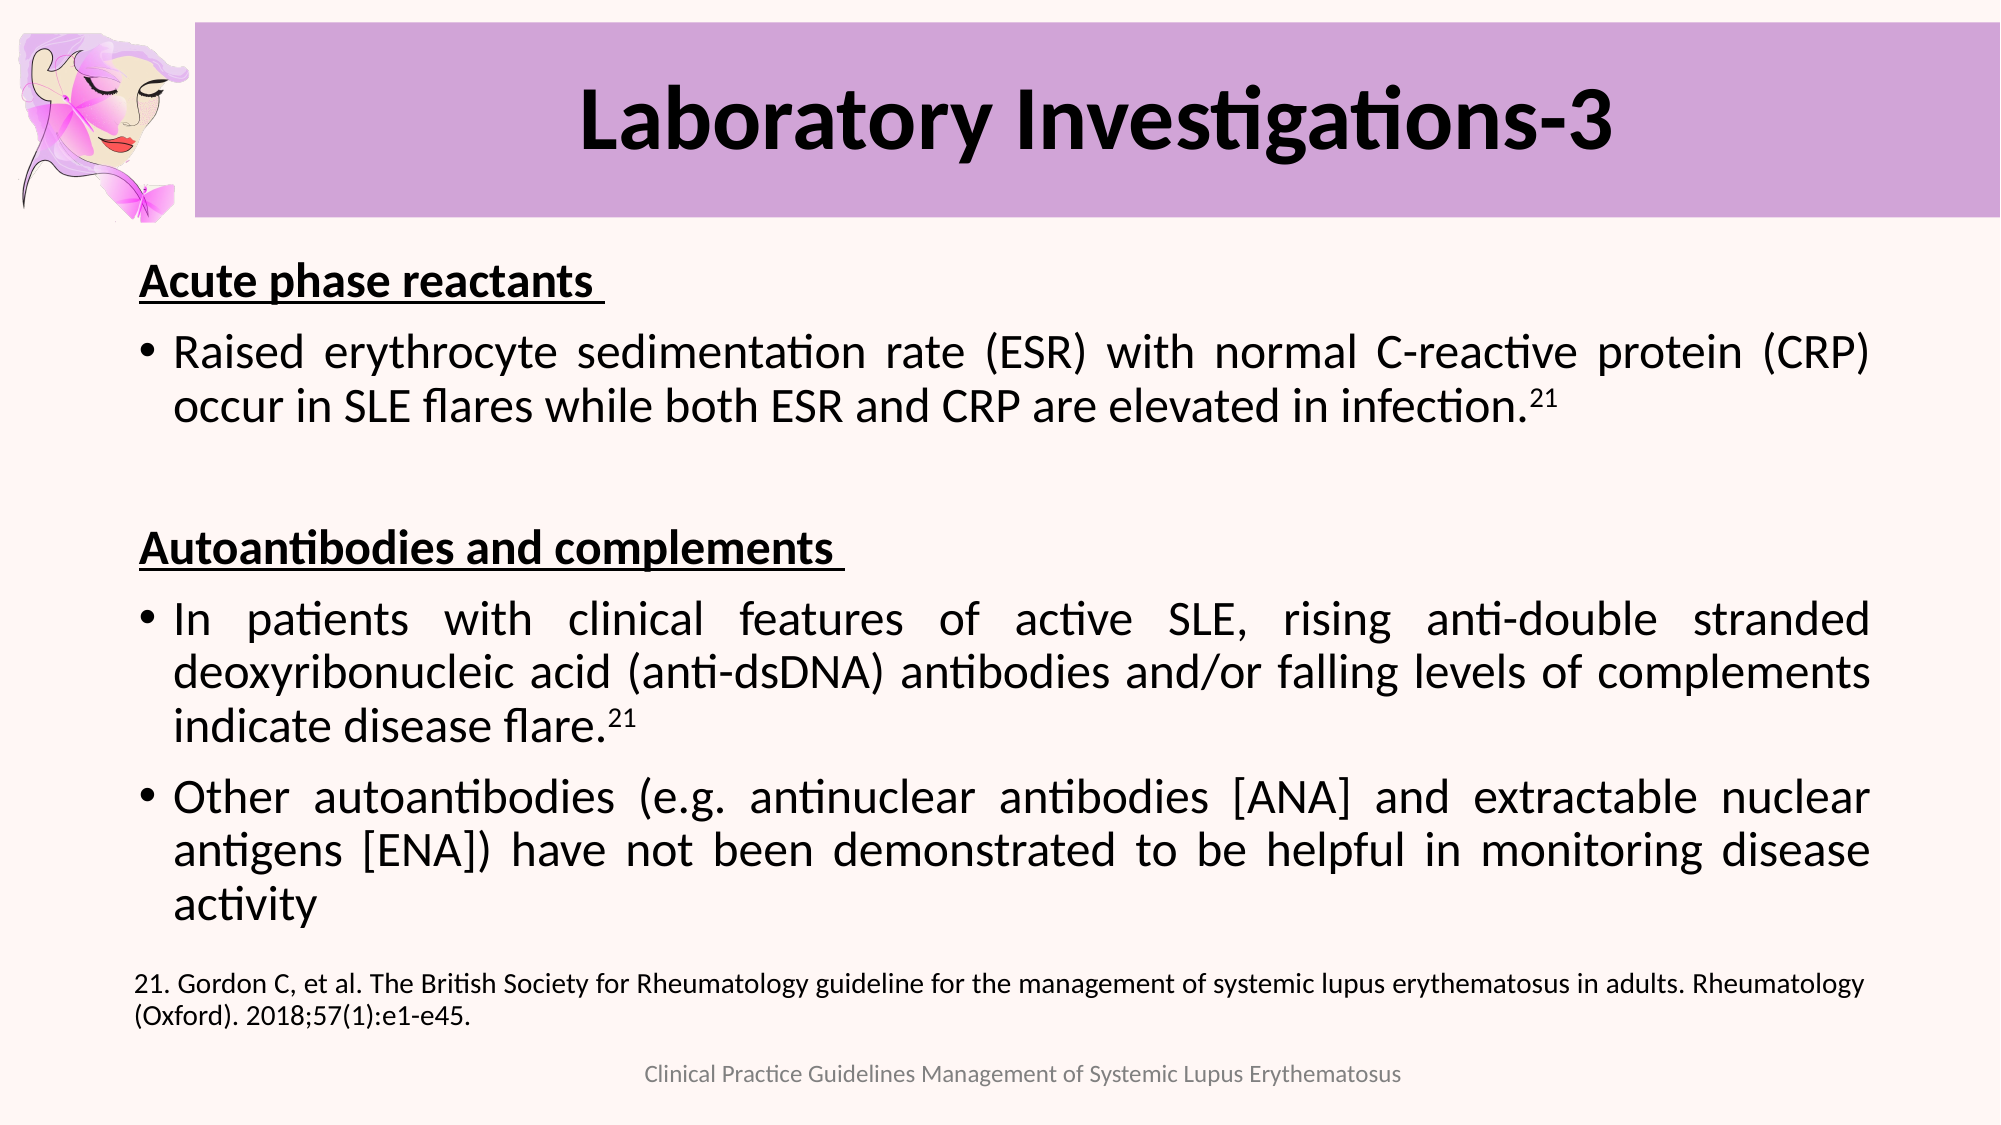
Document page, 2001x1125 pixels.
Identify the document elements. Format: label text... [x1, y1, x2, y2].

title Laboratory Investigations-3 [195, 22, 2000, 218]
picture [0, 10, 210, 248]
list Acute phase reactants Raised erythrocyte sedimentation rate (ESR) with normal C-reactive protein (CRP) occur in SLE flares while both ESR and CRP are elevated in infection.21 Autoantibodies and complements In patients with clinical features of active SLE, rising anti-double stranded deoxyribonucleic acid (anti-dsDNA) antibodies and/or falling levels of complements indicate disease flare.21 Other autoantibodies (e.g. antinuclear antibodies [ANA] and extractable nuclear antigens [ENA]) have not been demonstrated to be helpful in monitoring disease activity [123, 247, 1887, 943]
text_box 21. Gordon C, et al. The British Society for Rheumatology guideline for the management of systemic lupus erythematosus in adults. Rheumatology (Oxford). 2018;57(1):e1-e45. [118, 961, 1882, 1066]
